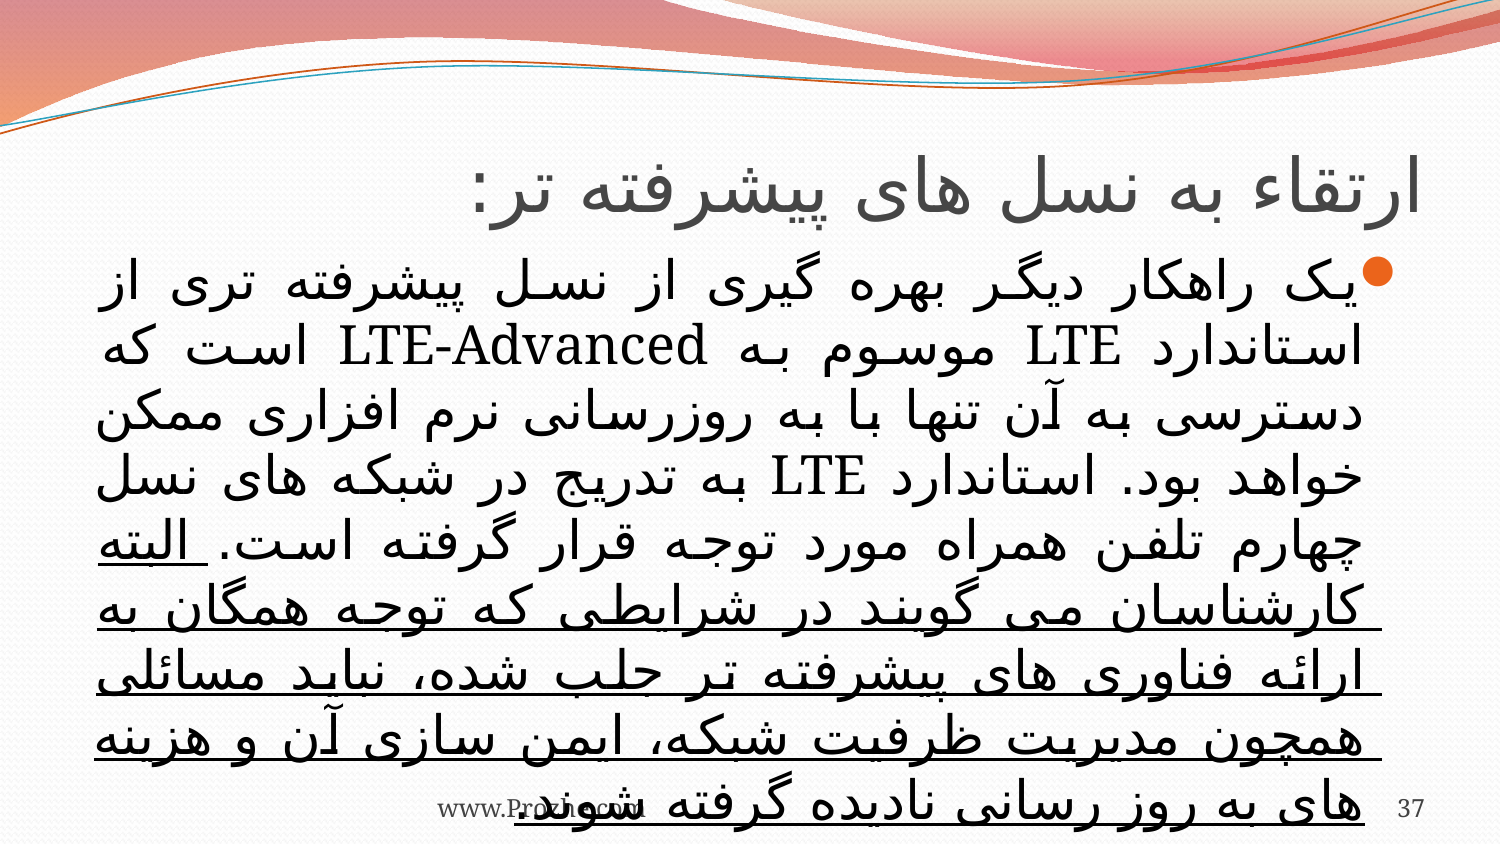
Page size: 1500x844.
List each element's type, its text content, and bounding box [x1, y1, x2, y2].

list یک راهکار دیگر بهره گیری از نسل پیشرفته تری از استاندارد LTE موسوم به LTE-Advanced است که دسترسی به آن تنها با به روزرسانی نرم افزاری ممکن خواهد بود. استاندارد LTE به تدریج در شبکه های نسل چهارم تلفن همراه مورد توجه قرار گرفته است. البته کارشناسان می گویند در شرایطی که توجه همگان به ارائه فناوری های پیشرفته تر جلب شده، نباید مسائلی همچون مدیریت ظرفیت شبکه، ایمن سازی آن و هزینه های به روز رسانی نادیده گرفته شوند. [75, 238, 1425, 779]
slide_number 37 [1299, 782, 1425, 827]
title ارتقاء به نسل های پيشرفته تر: [75, 86, 1425, 228]
footer www.Prozhe.com [437, 782, 988, 827]
